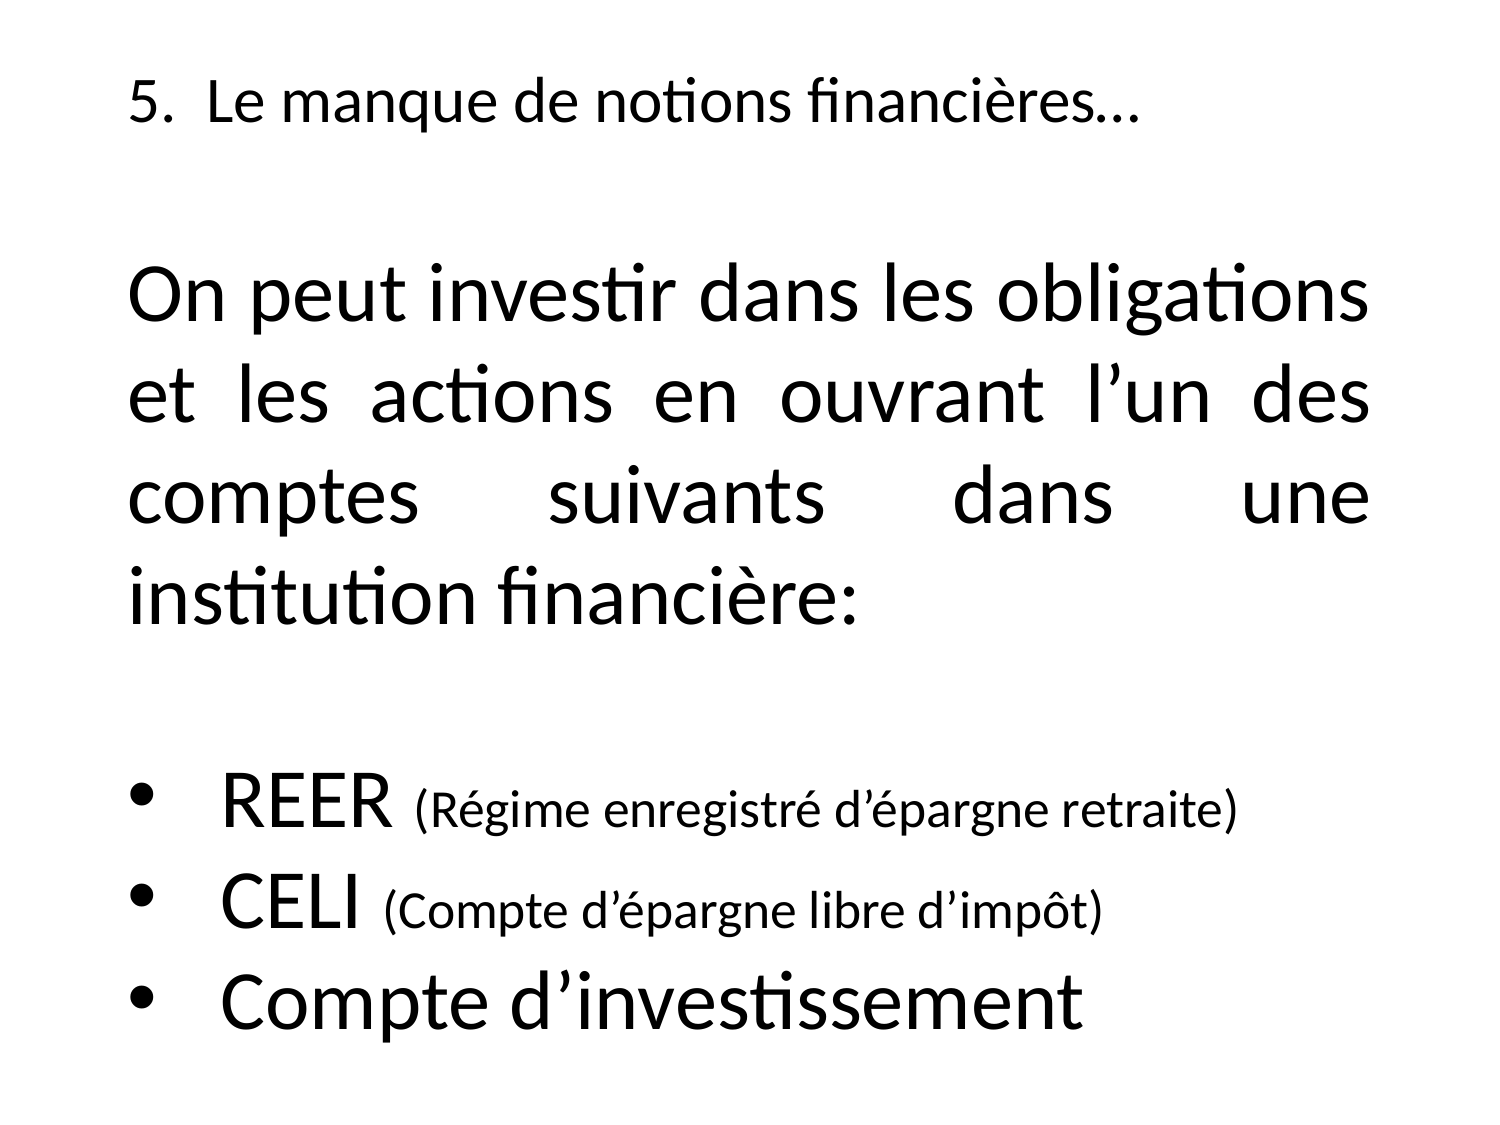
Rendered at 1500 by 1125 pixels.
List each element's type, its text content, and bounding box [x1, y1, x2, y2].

text_box 5. Le manque de notions financières… On peut investir dans les obligations et les actions en ouvrant l’un des comptes suivants dans une institution financière: REER (Régime enregistré d’épargne retraite) CELI (Compte d’épargne libre d’impôt) Compte d’investissement [112, 50, 1388, 1075]
